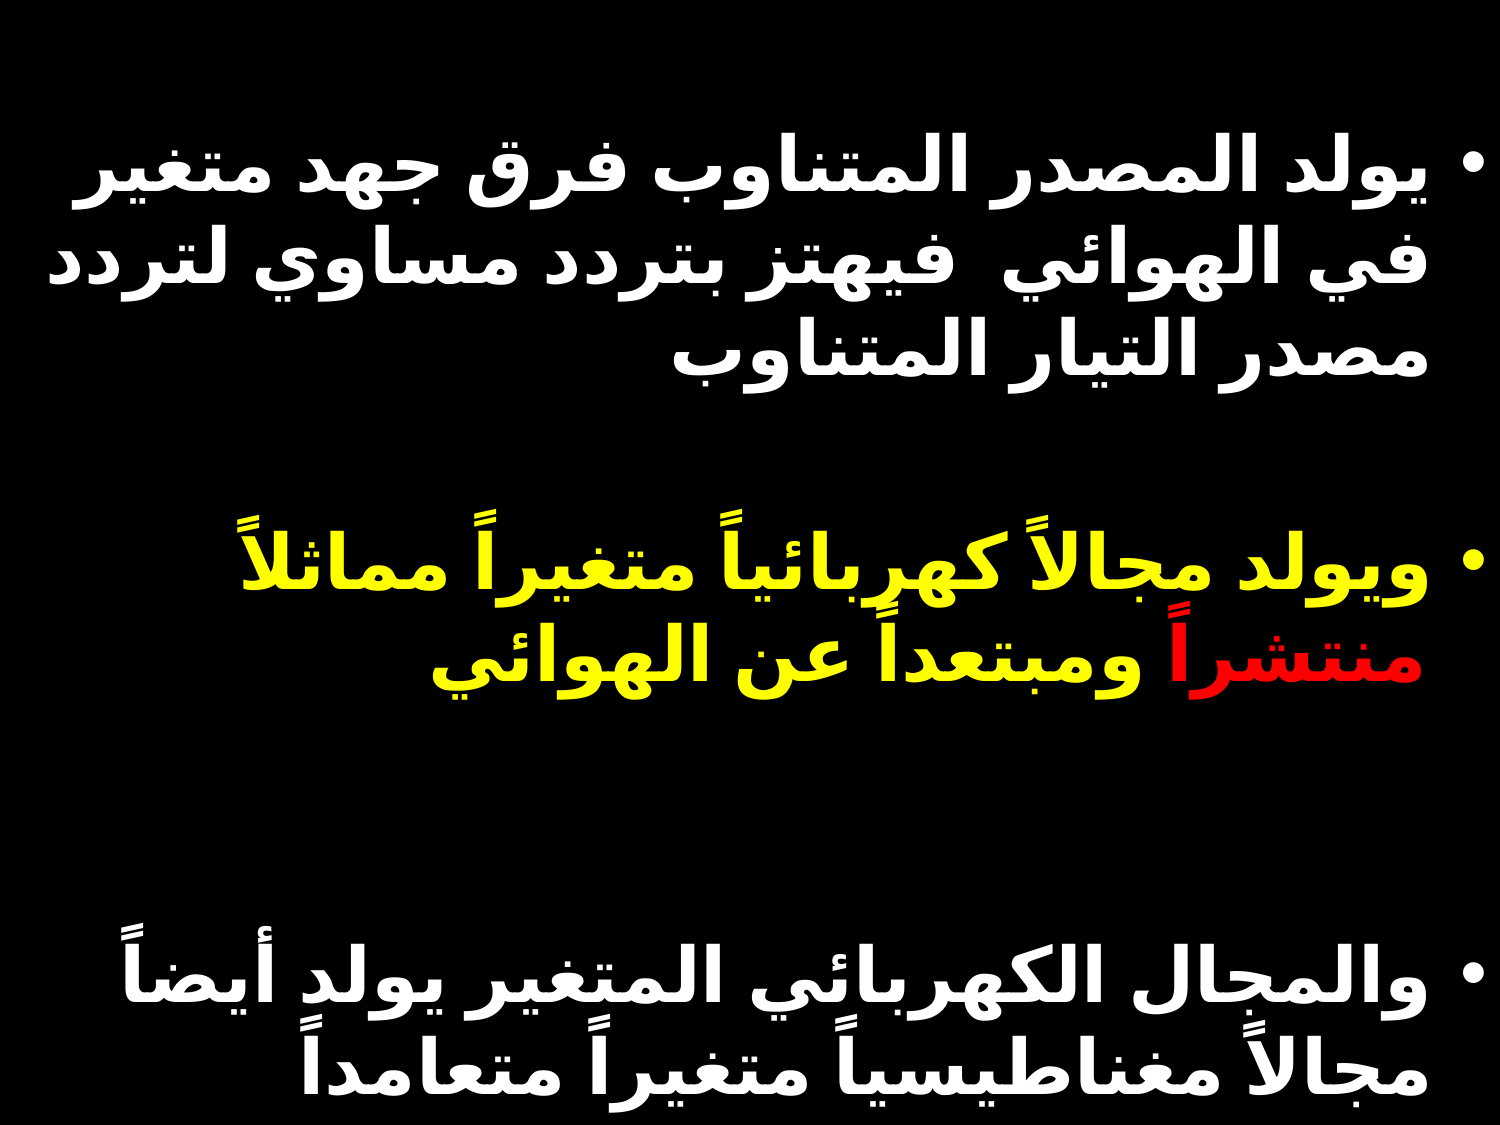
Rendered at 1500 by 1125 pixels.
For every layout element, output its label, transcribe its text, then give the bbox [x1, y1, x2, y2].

list يولد المصدر المتناوب فرق جهد متغير في الهوائي فيهتز بتردد مساوي لتردد مصدر التيار المتناوب ويولد مجالاً كهربائياً متغيراً مماثلاً منتشراً ومبتعداً عن الهوائي والمجال الكهربائي المتغير يولد أيضاً مجالاً مغناطيسياً متغيراً متعامداً [0, 0, 1500, 1125]
